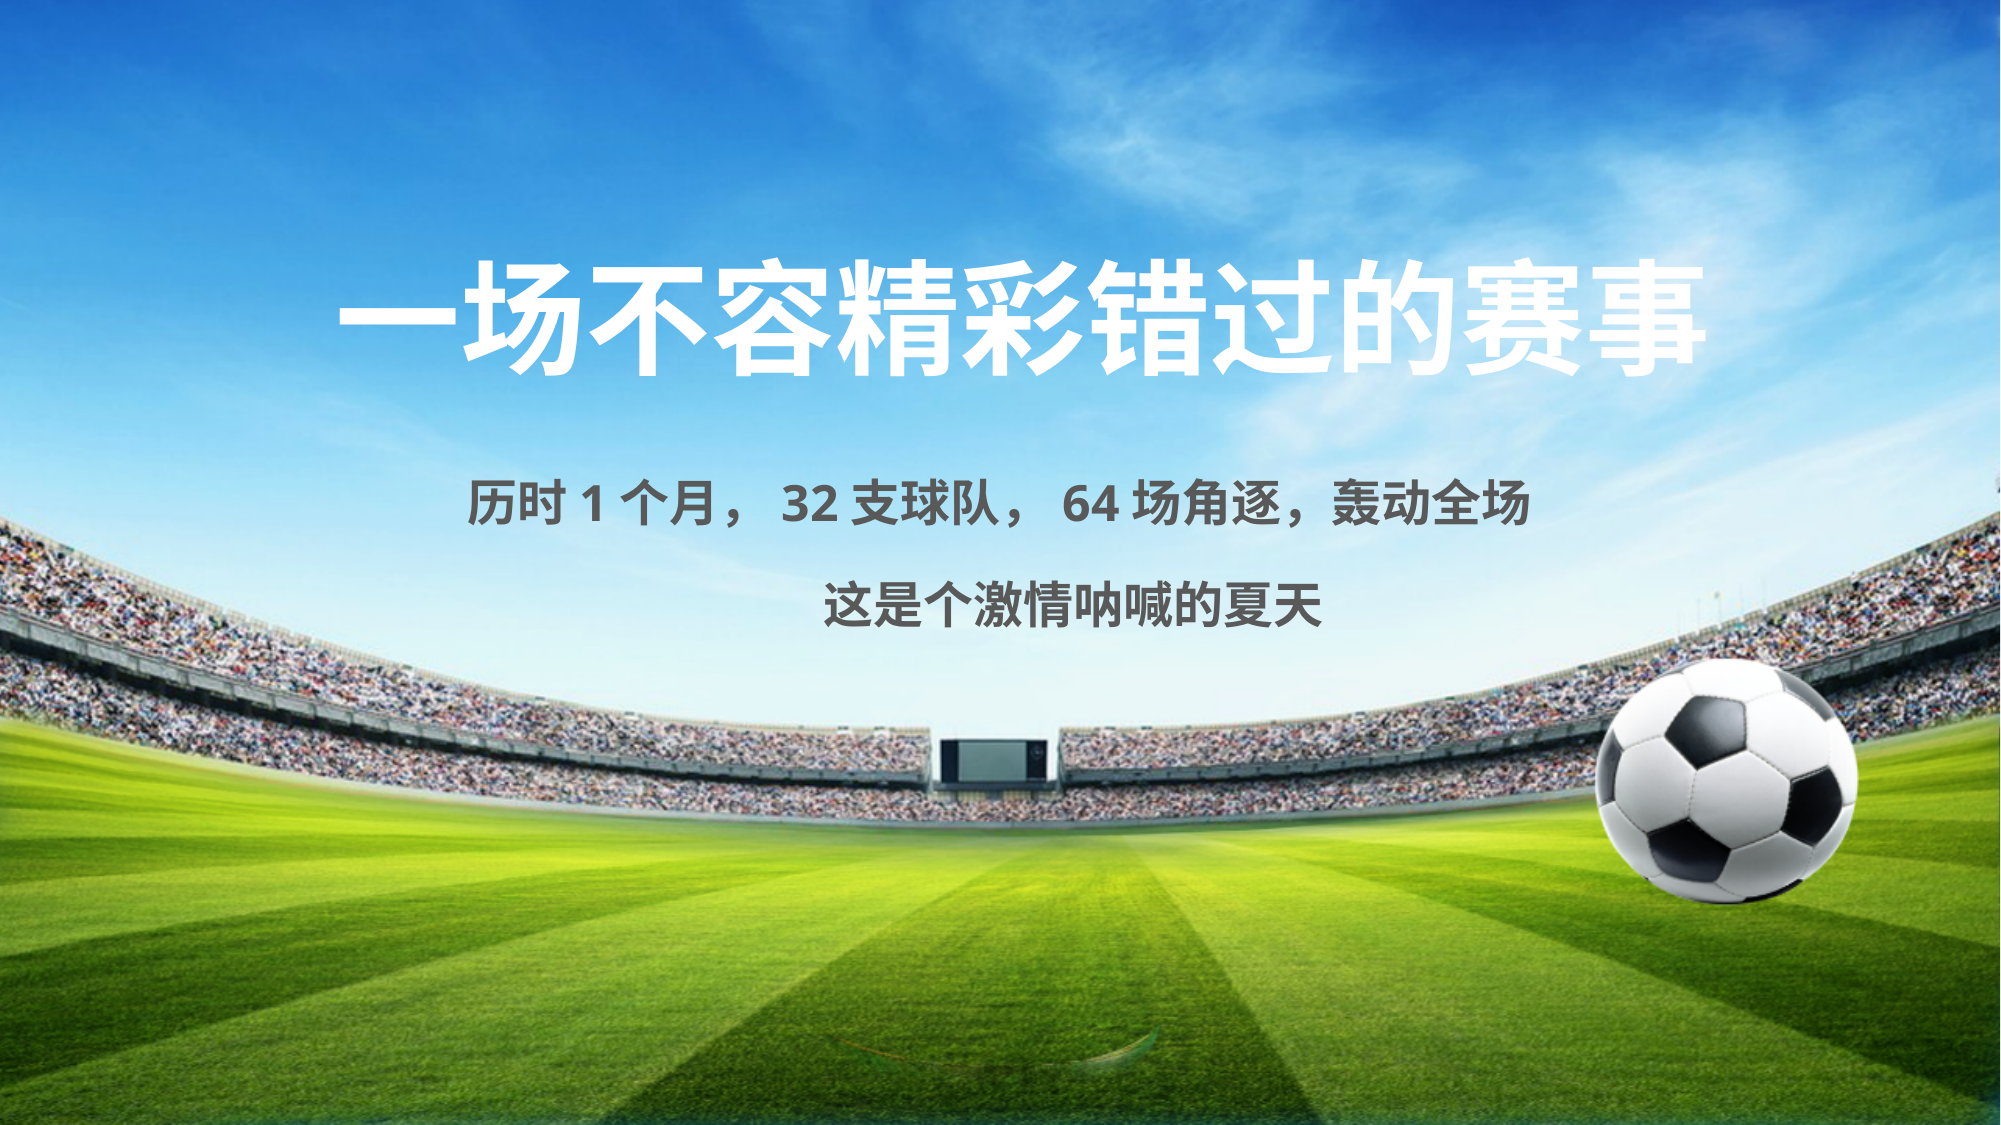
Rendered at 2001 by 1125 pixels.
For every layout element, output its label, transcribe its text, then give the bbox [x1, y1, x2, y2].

picture [0, 0, 2001, 1125]
text_box 历时1个月，32支球队，64场角逐，轰动全场 [452, 463, 1547, 539]
text_box 一场不容精彩错过的赛事 [320, 233, 1726, 398]
text_box 这是个激情呐喊的夏天 [808, 565, 1339, 641]
